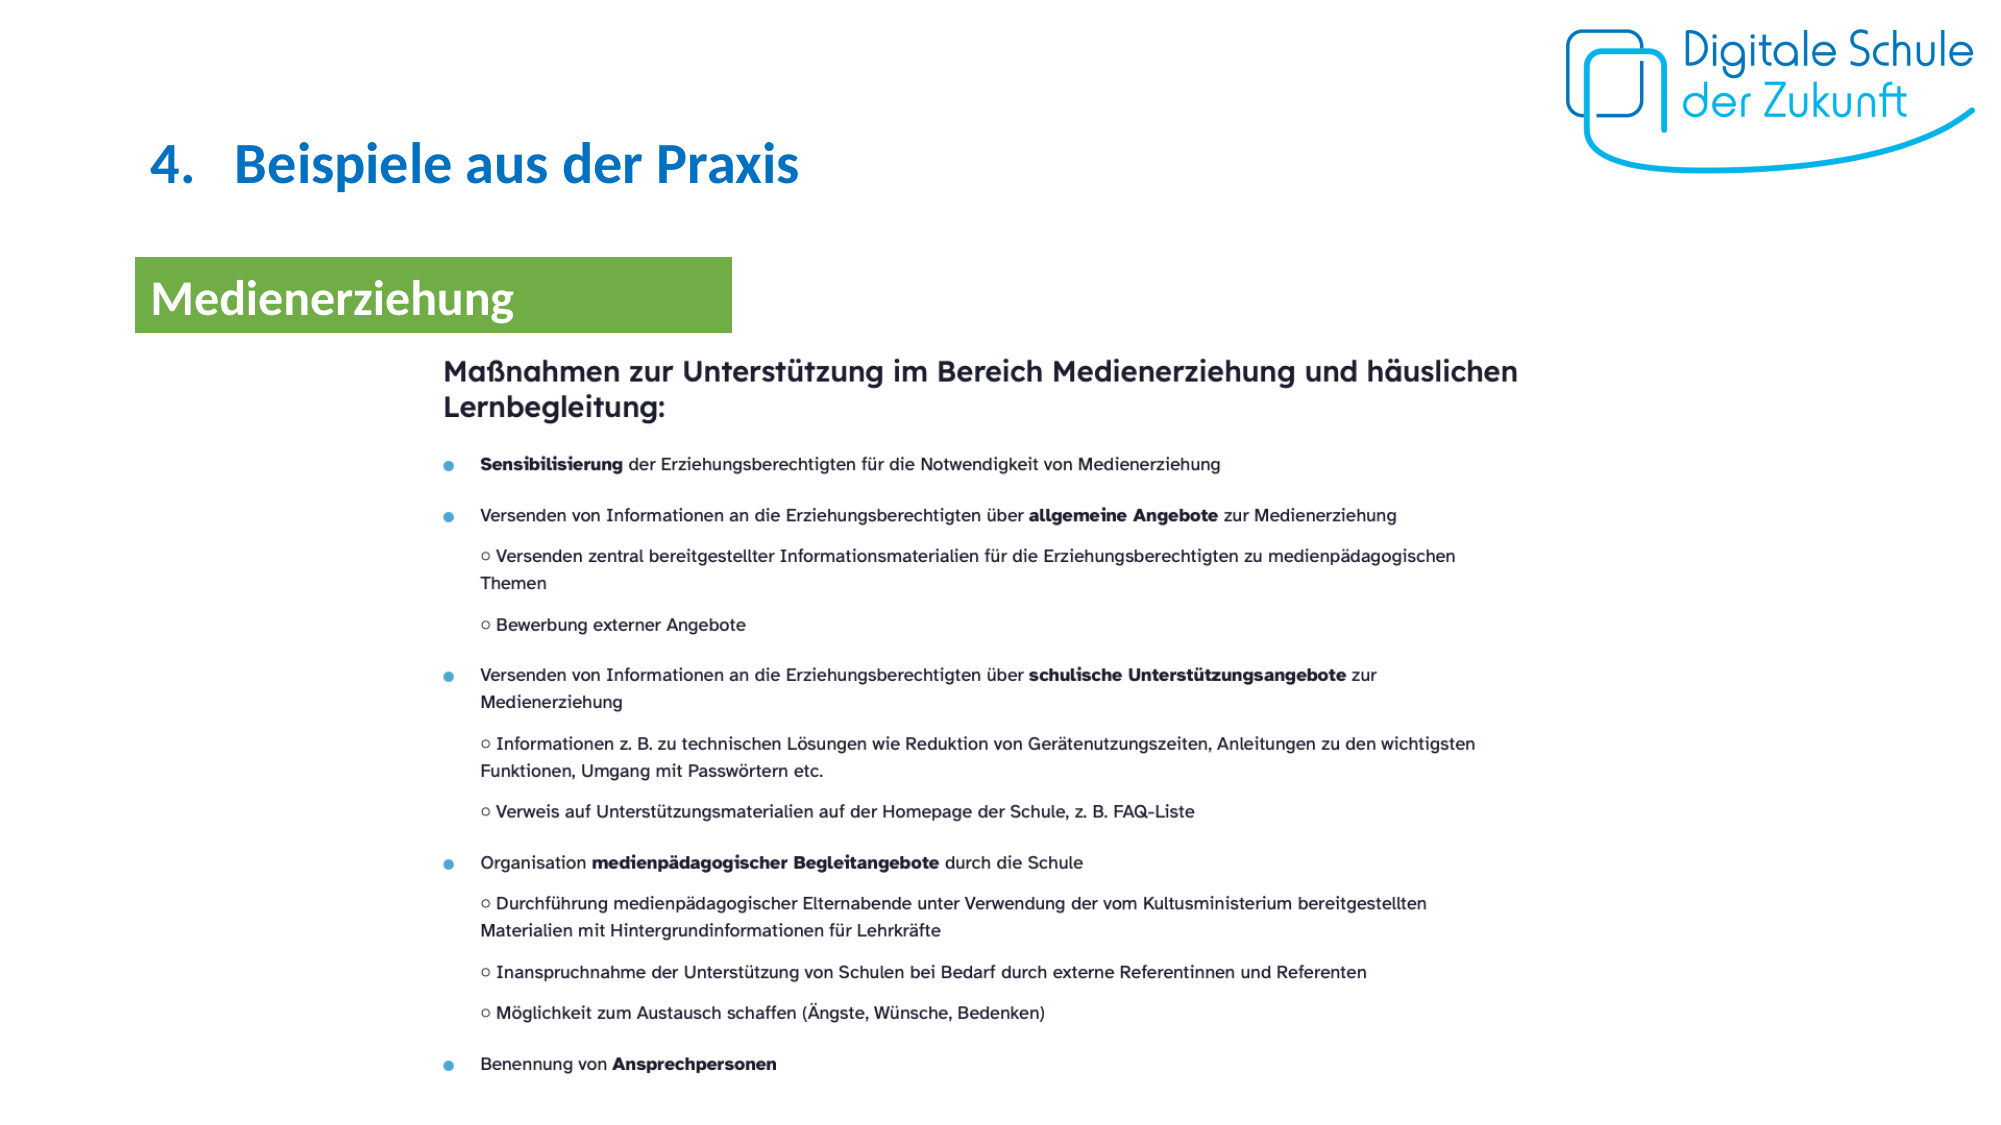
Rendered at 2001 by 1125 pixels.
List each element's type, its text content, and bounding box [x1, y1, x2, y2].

list Beispiele aus der Praxis [135, 125, 1738, 222]
text_box Medienerziehung [135, 257, 732, 333]
picture [409, 343, 1558, 1094]
picture [1534, 0, 2000, 202]
